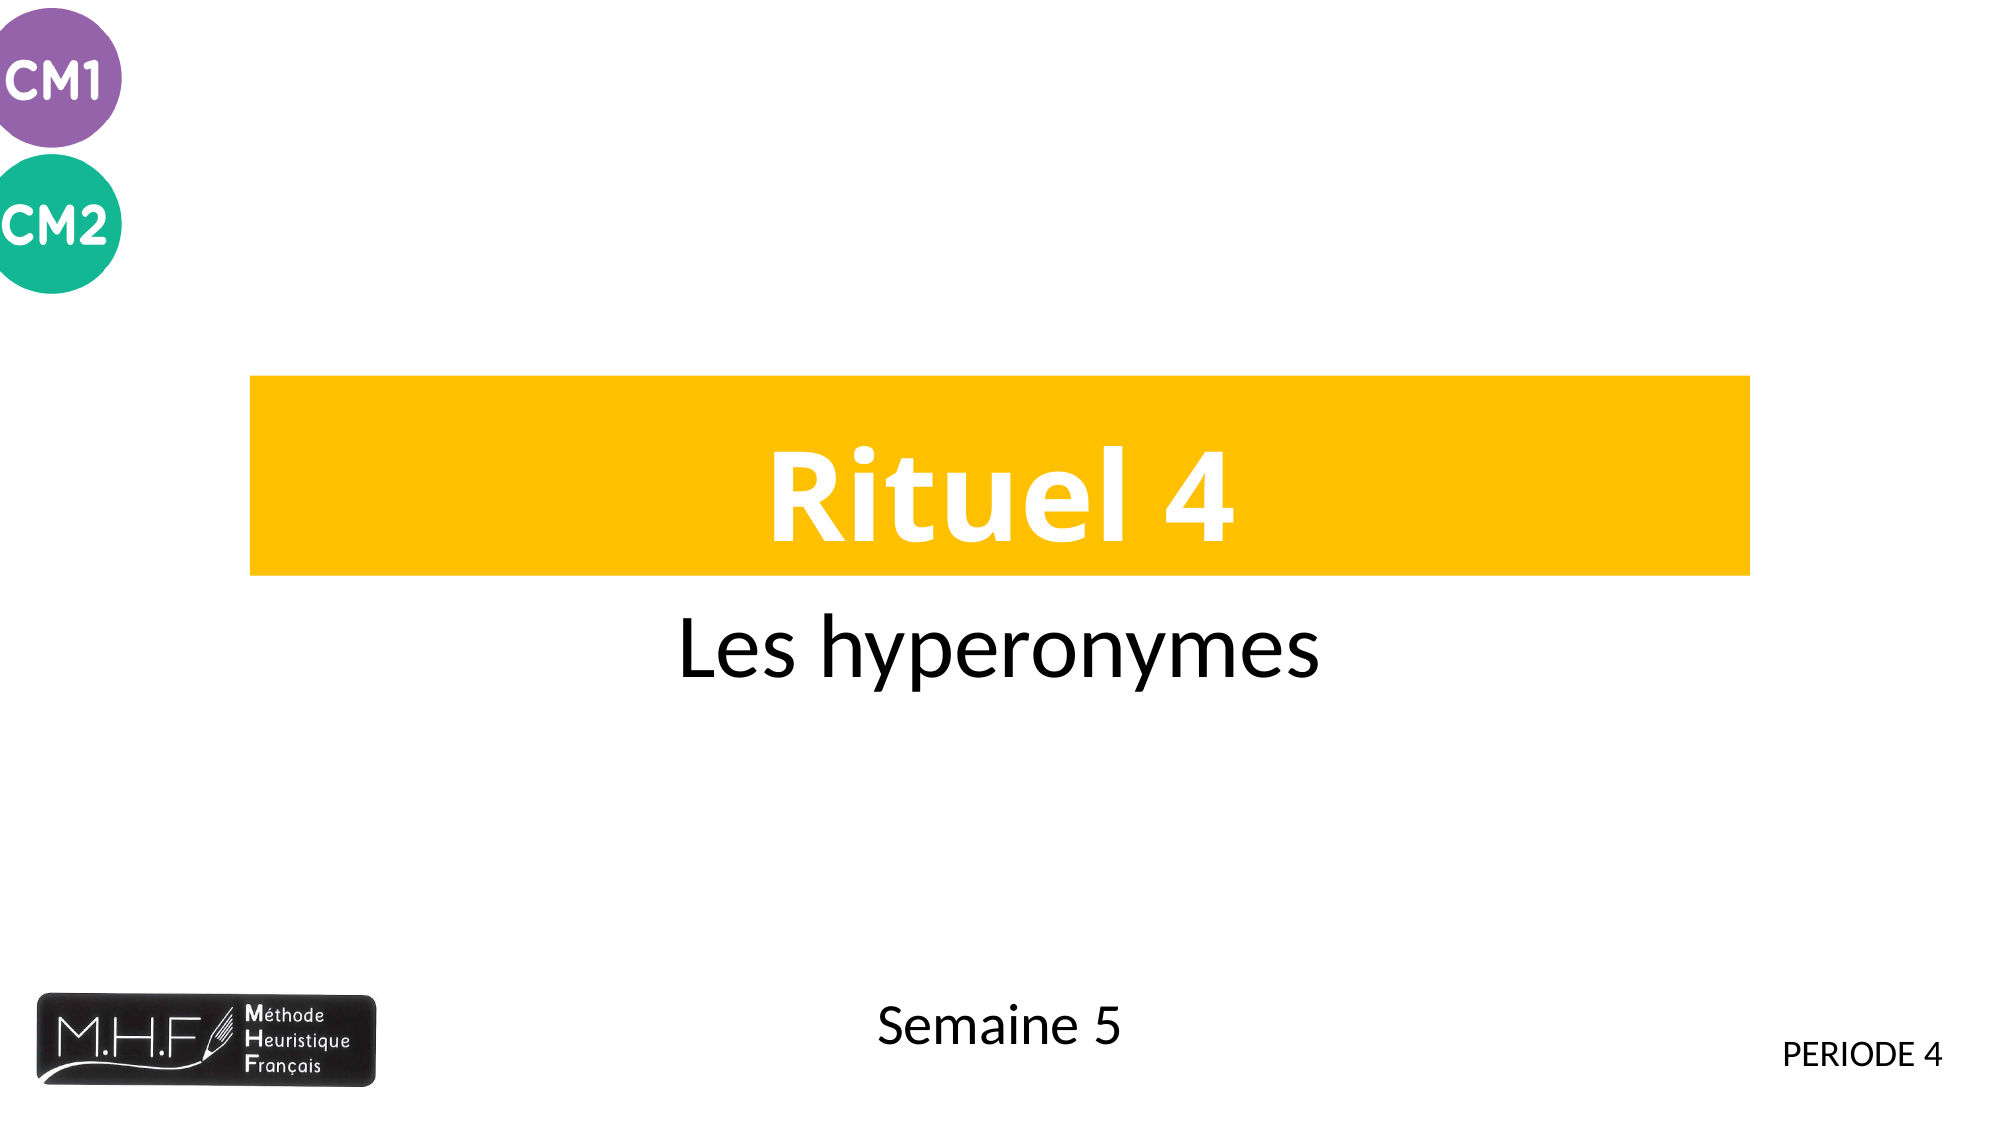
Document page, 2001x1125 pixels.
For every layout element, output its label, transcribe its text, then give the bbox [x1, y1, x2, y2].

text_box PERIODE 4 [1750, 1021, 1967, 1082]
subtitle Les hyperonymes [249, 590, 1750, 863]
picture [33, 990, 379, 1089]
text_box Semaine 5 [249, 987, 1750, 1118]
title Rituel 4 [249, 375, 1750, 576]
picture [0, 0, 134, 298]
